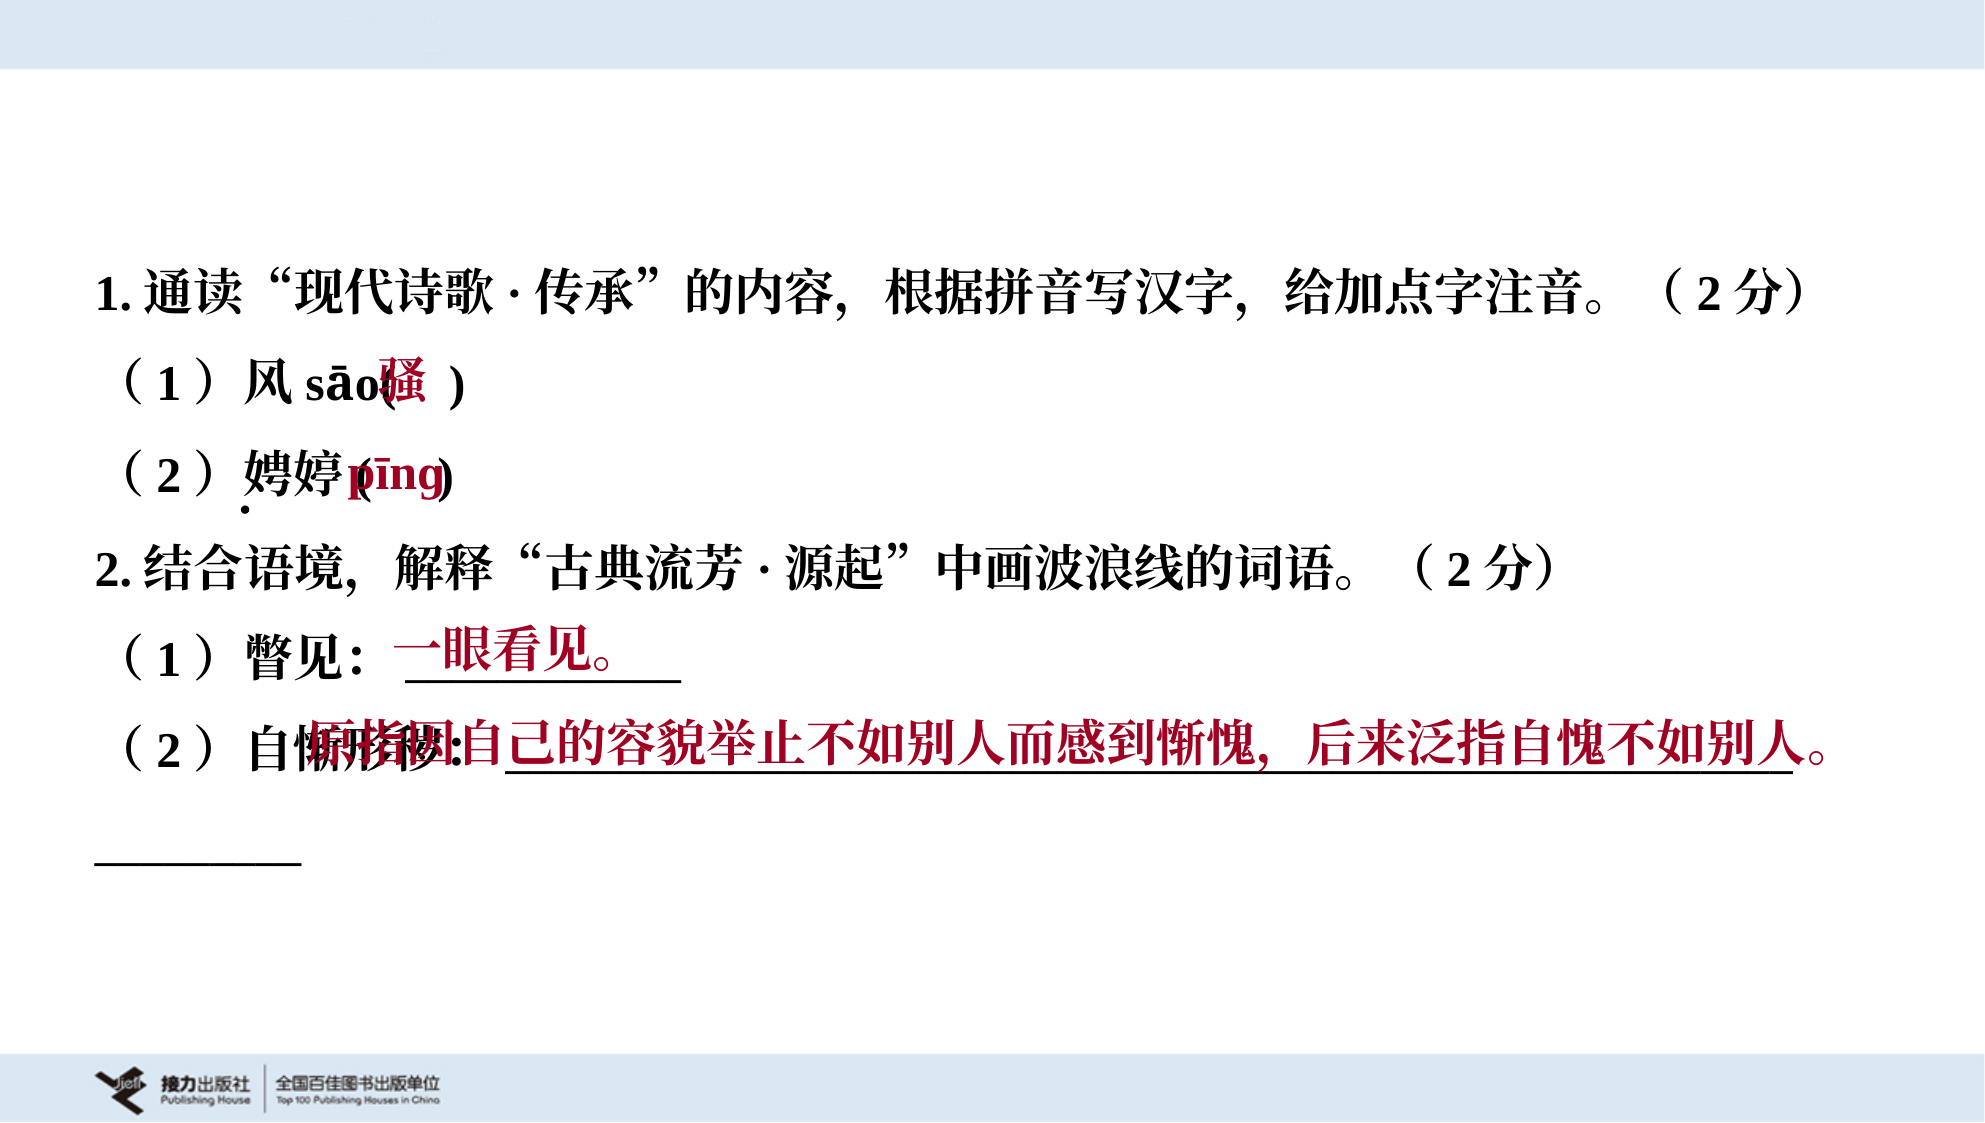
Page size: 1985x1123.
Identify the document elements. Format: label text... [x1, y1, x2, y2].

text_box pīnɡ [329, 412, 463, 500]
text_box （1）瞥见：____________ （2）自惭形秽：________________________________________________________ _________ [94, 594, 1892, 870]
text_box （1）风sāo( ) （2）娉婷( ) [94, 319, 1892, 503]
text_box 原指因自己的容貌举止不如别人而感到惭愧，后来泛指自愧不如别人。 [94, 681, 1891, 862]
picture [0, 0, 1985, 1122]
text_box 一眼看见。 [373, 589, 661, 678]
text_box 2.结合语境，解释“古典流芳·源起”中画波浪线的词语。（2分） [94, 508, 1892, 594]
text_box [240, 505, 250, 514]
text_box 骚 [359, 320, 446, 409]
text_box 1.通读“现代诗歌·传承”的内容，根据拼音写汉字，给加点字注音。（2分） [94, 233, 1892, 319]
